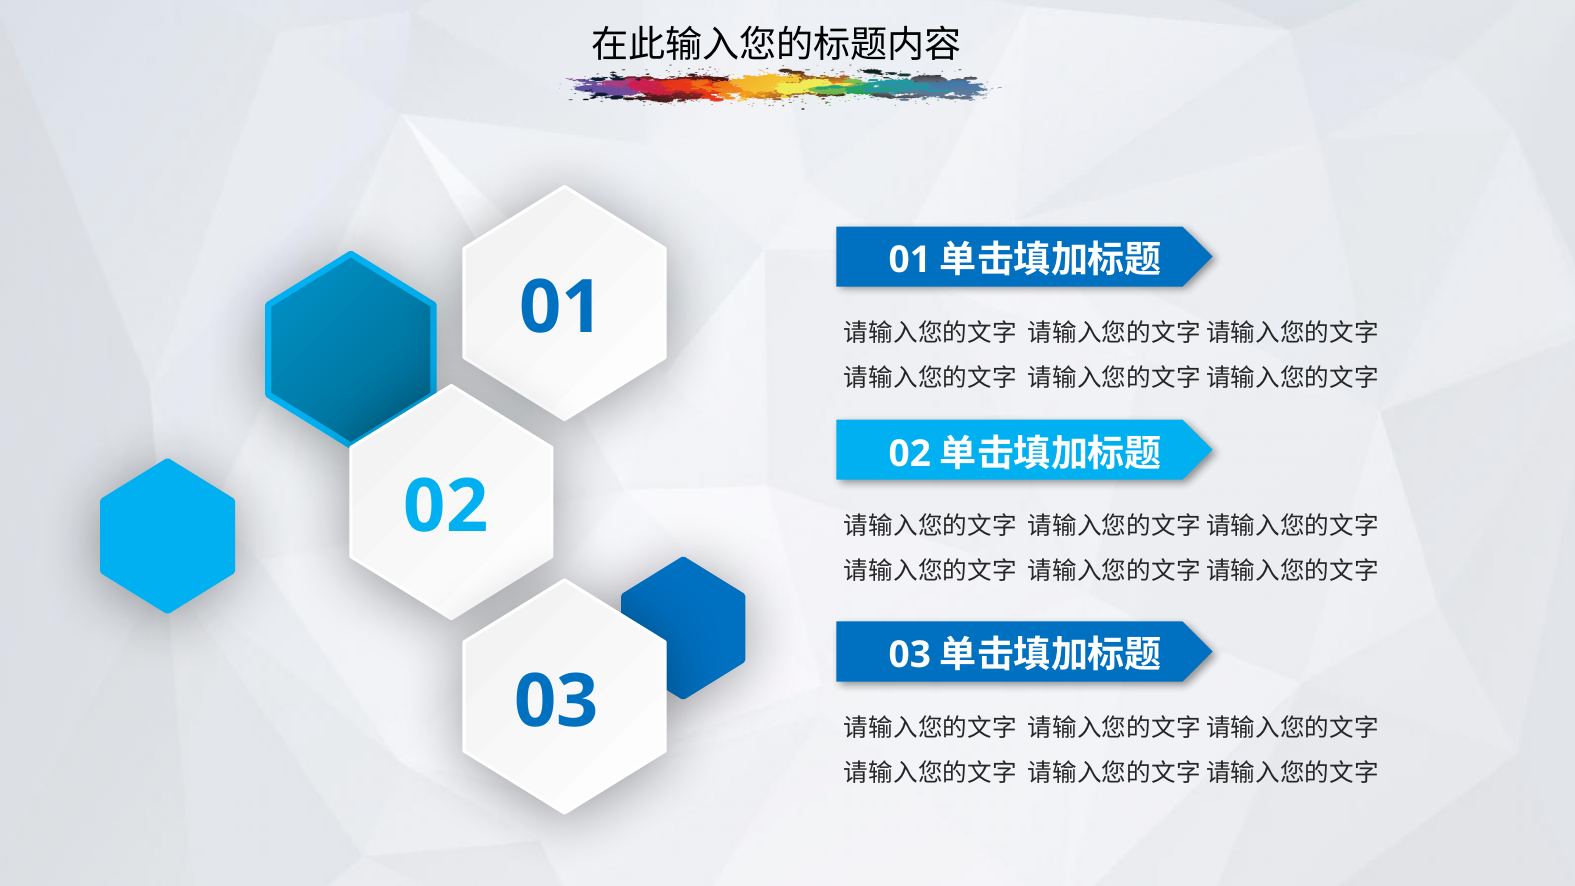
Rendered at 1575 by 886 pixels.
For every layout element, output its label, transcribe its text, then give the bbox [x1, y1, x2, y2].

text_box [655, 559, 743, 682]
text_box 请输入您的文字 请输入您的文字 请输入您的文字 请输入您的文字 请输入您的文字 请输入您的文字 [832, 296, 1404, 397]
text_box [463, 579, 666, 814]
text_box [268, 253, 424, 431]
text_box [463, 186, 666, 420]
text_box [836, 419, 1213, 480]
text_box [103, 461, 232, 611]
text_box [836, 226, 1213, 287]
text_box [350, 385, 553, 619]
text_box 请输入您的文字 请输入您的文字 请输入您的文字 请输入您的文字 请输入您的文字 请输入您的文字 [832, 489, 1404, 591]
picture [0, 0, 1575, 886]
text_box 在此输入您的标题内容 [580, 14, 988, 61]
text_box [836, 621, 1213, 682]
text_box 请输入您的文字 请输入您的文字 请输入您的文字 请输入您的文字 请输入您的文字 请输入您的文字 [832, 691, 1404, 792]
